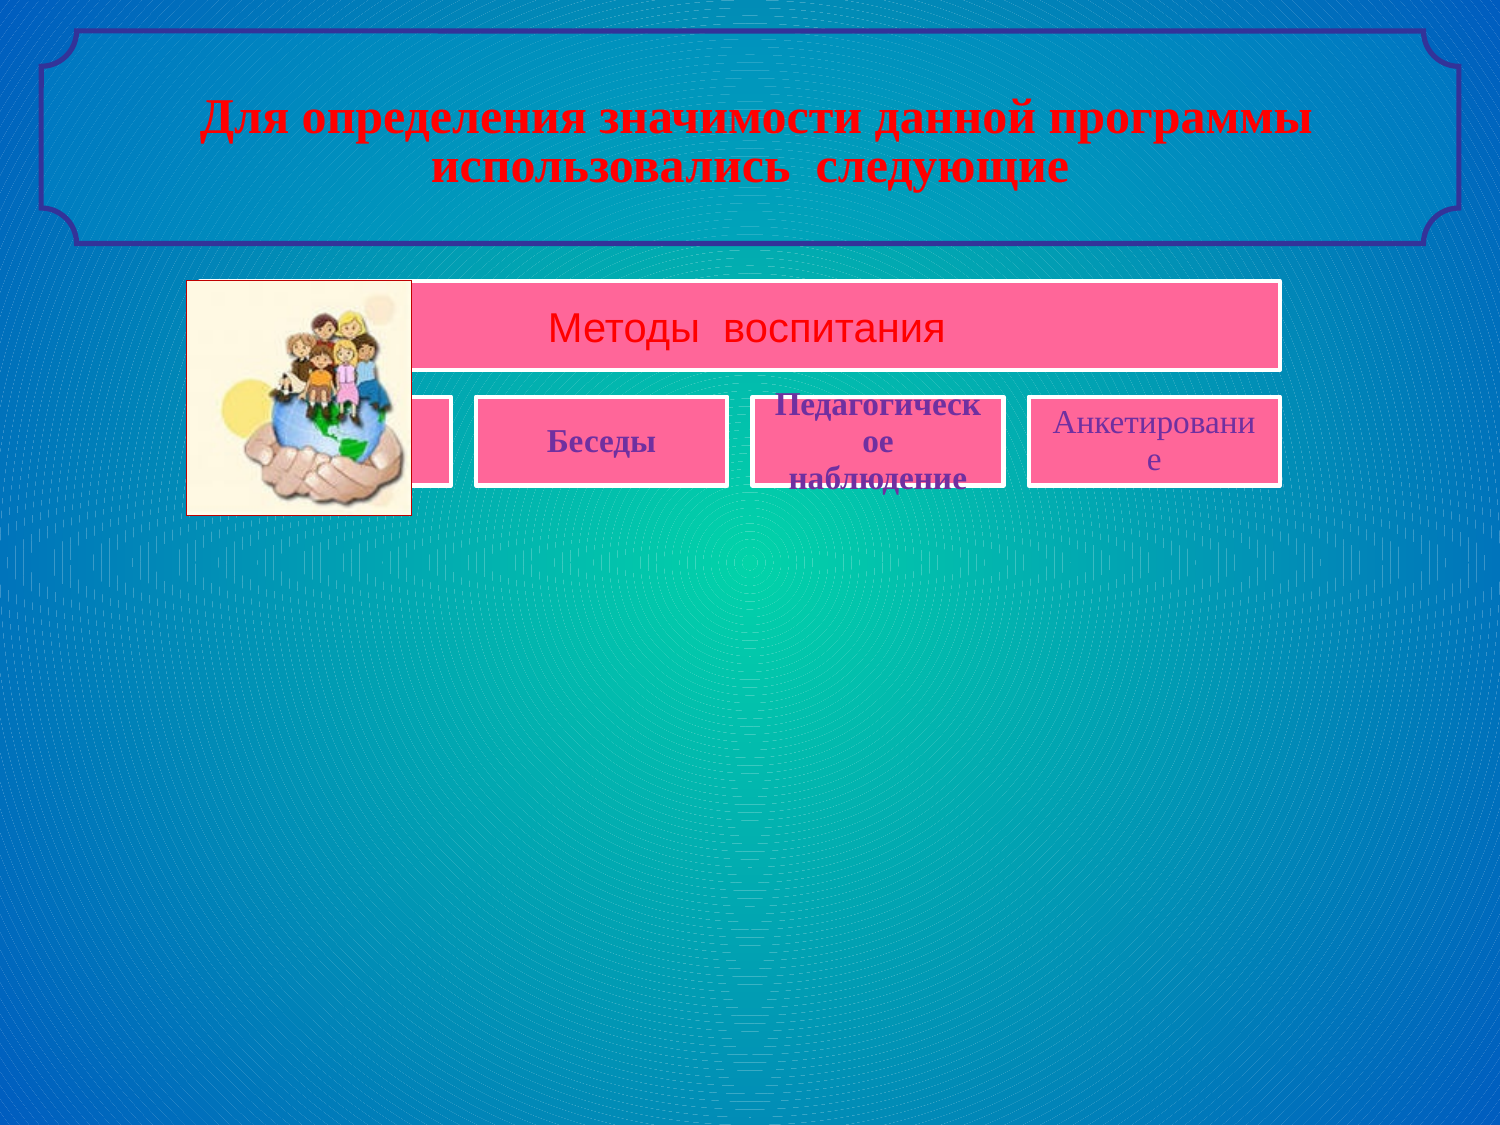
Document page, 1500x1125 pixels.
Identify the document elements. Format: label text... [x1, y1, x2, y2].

title Для определения значимости данной программы использовались следующие [87, 34, 1426, 200]
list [64, 280, 1415, 833]
picture [187, 280, 411, 516]
text_box [41, 30, 1459, 244]
